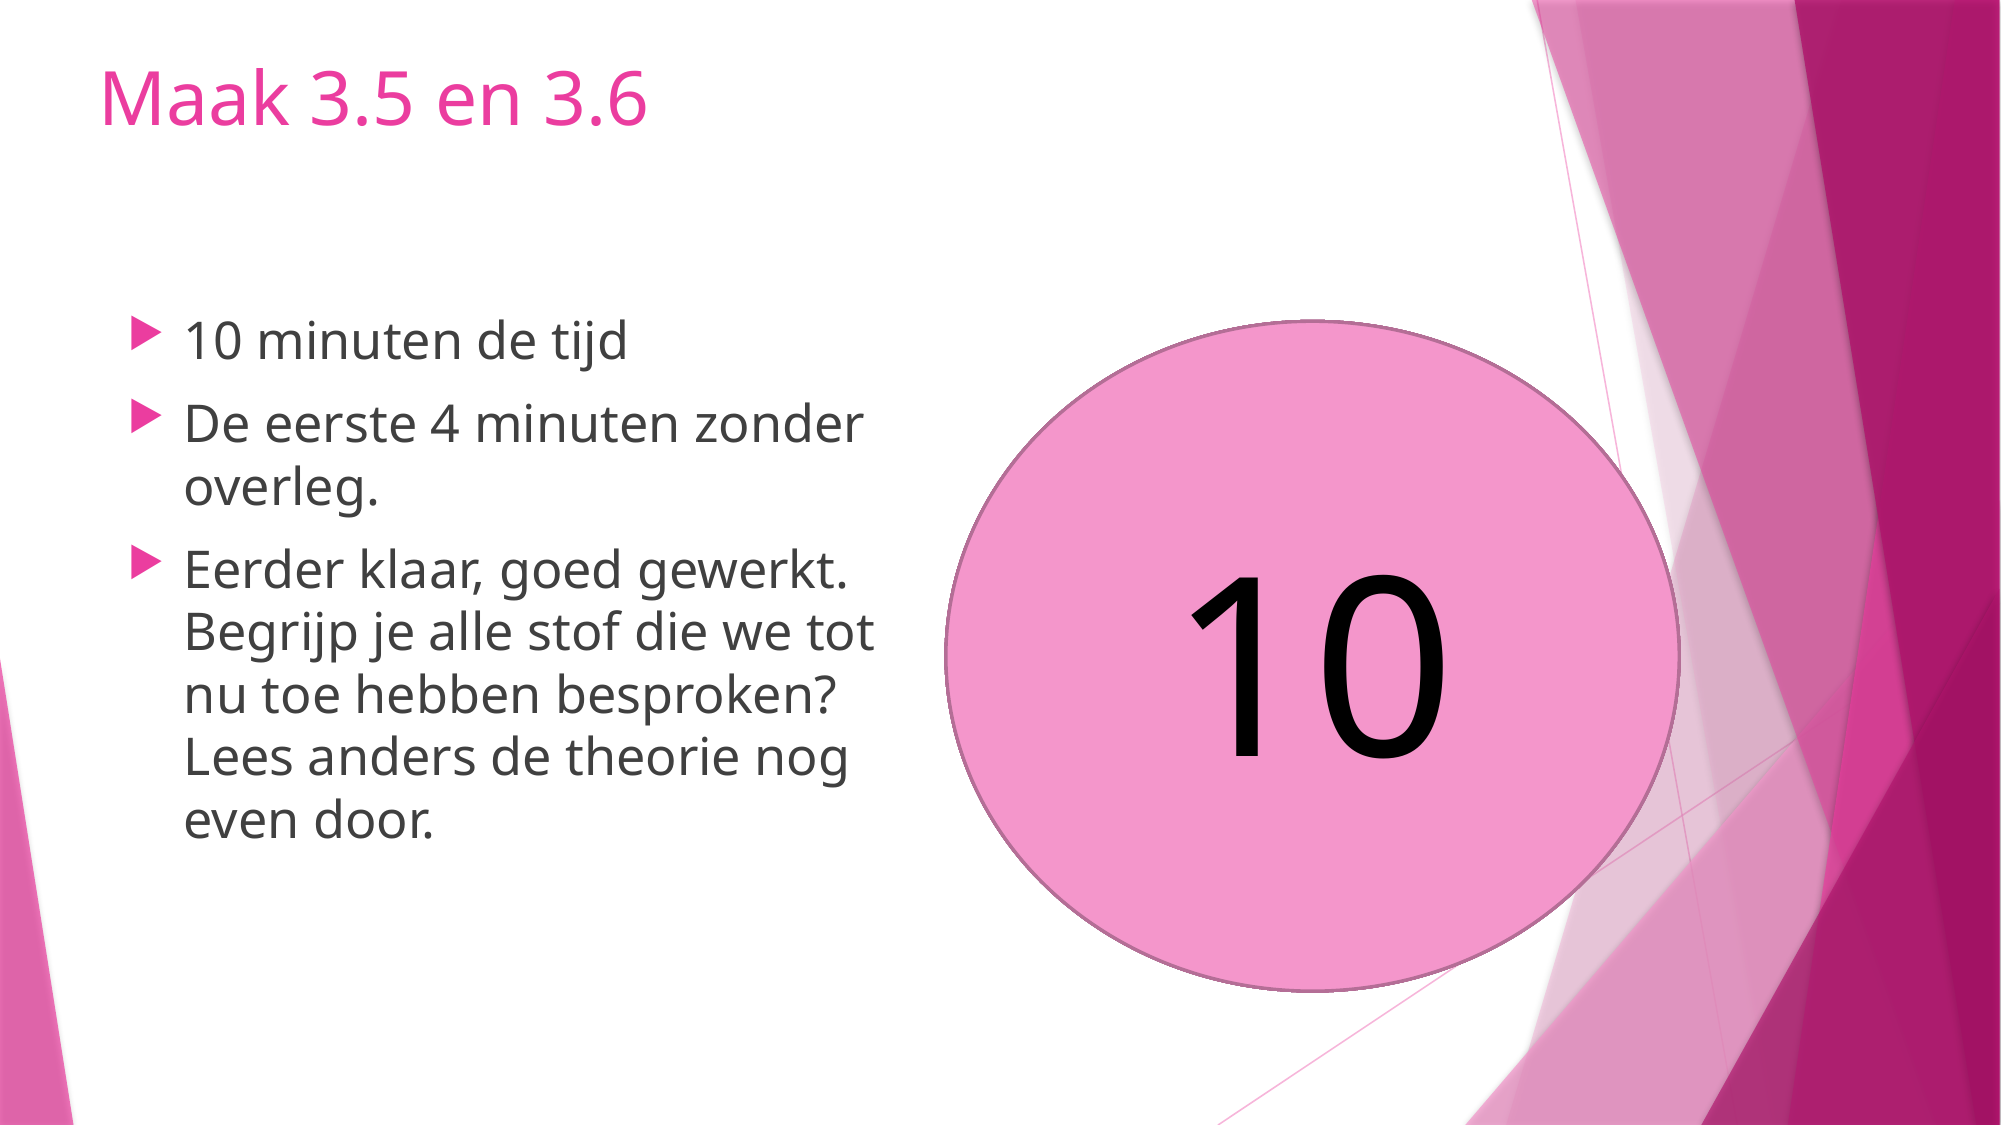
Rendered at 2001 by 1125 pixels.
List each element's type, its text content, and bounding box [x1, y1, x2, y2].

text_box 10 [944, 319, 1681, 993]
title Maak 3.5 en 3.6 [83, 42, 1494, 260]
list 10 minuten de tijd De eerste 4 minuten zonder overleg. Eerder klaar, goed gewerkt. Begrijp je alle stof die we tot nu toe hebben besproken? Lees anders de theorie nog even door. [112, 299, 896, 992]
